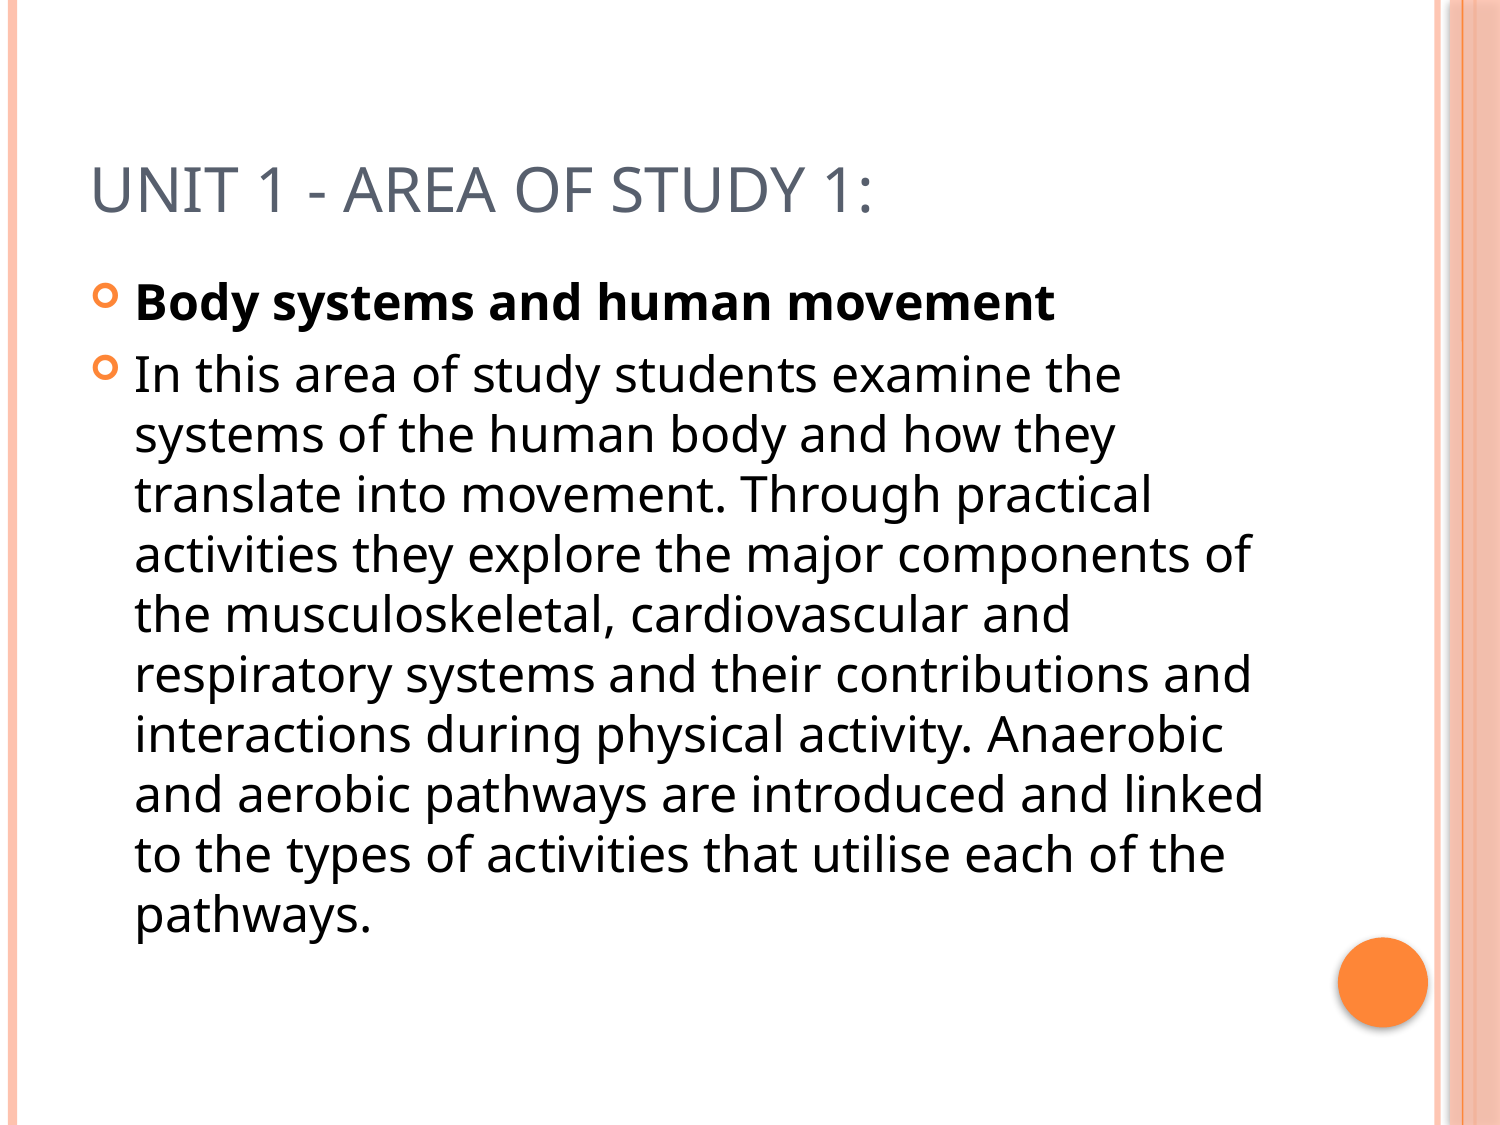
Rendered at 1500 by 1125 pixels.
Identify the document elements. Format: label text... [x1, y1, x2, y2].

list Body systems and human movement In this area of study students examine the systems of the human body and how they translate into movement. Through practical activities they explore the major components of the musculoskeletal, cardiovascular and respiratory systems and their contributions and interactions during physical activity. Anaerobic and aerobic pathways are introduced and linked to the types of activities that utilise each of the pathways. [75, 262, 1300, 976]
title Unit 1 - AREA OF STUDY 1: [75, 45, 1300, 233]
